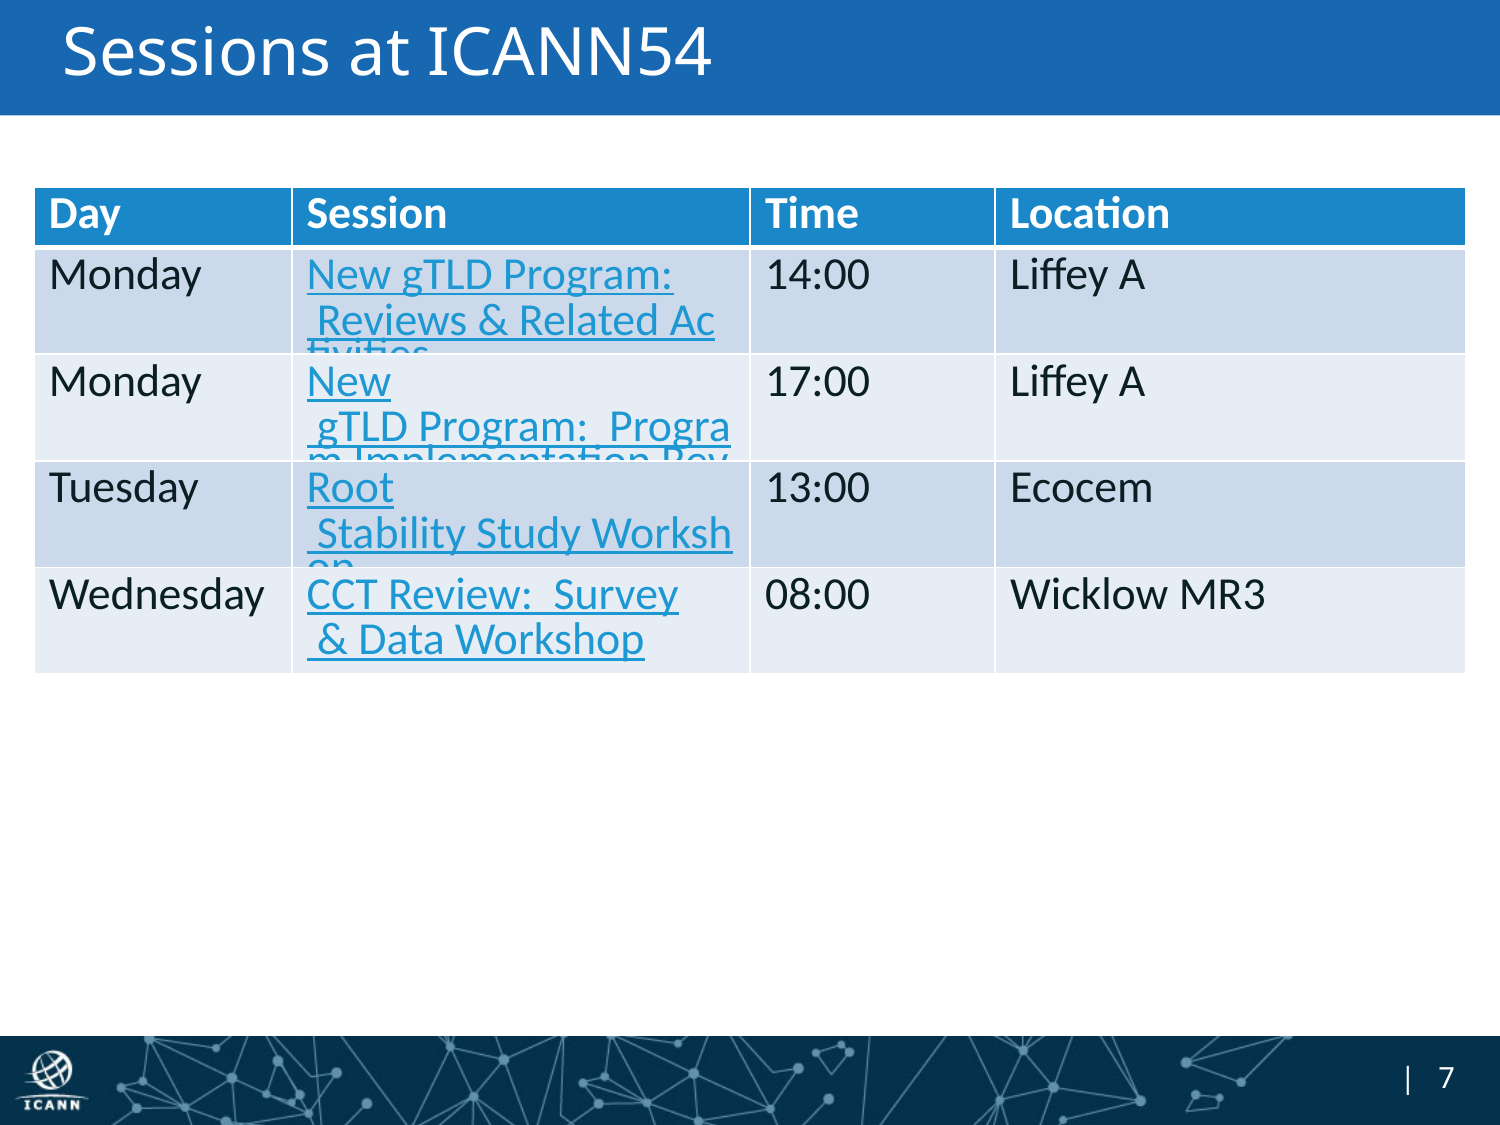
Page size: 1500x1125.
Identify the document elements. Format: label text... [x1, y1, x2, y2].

picture [0, 1036, 1500, 1125]
table_header Session [293, 188, 749, 245]
table_cell Ecocem [996, 462, 1465, 567]
table_cell 14:00 [751, 250, 994, 353]
title Sessions at ICANN54 [0, 0, 1500, 116]
table_cell 13:00 [751, 462, 994, 567]
table_header Location [996, 188, 1465, 245]
table_cell Wicklow MR3 [996, 568, 1465, 673]
table_cell Liffey A [996, 355, 1465, 460]
table_header Day [35, 188, 291, 245]
table_cell Root Stability Study Workshop [293, 462, 749, 567]
table_cell 17:00 [751, 355, 994, 460]
table_cell Monday [35, 250, 291, 353]
table_cell Tuesday [35, 462, 291, 567]
table_cell New gTLD Program: Program Implementation Review Report [293, 355, 749, 460]
table_cell New gTLD Program: Reviews & Related Activities [293, 250, 749, 353]
table_cell Liffey A [996, 250, 1465, 353]
table_cell Wednesday [35, 568, 291, 673]
table_cell 08:00 [751, 568, 994, 673]
table_cell Monday [35, 355, 291, 460]
table_header Time [751, 188, 994, 245]
table_cell CCT Review: Survey & Data Workshop [293, 568, 749, 673]
